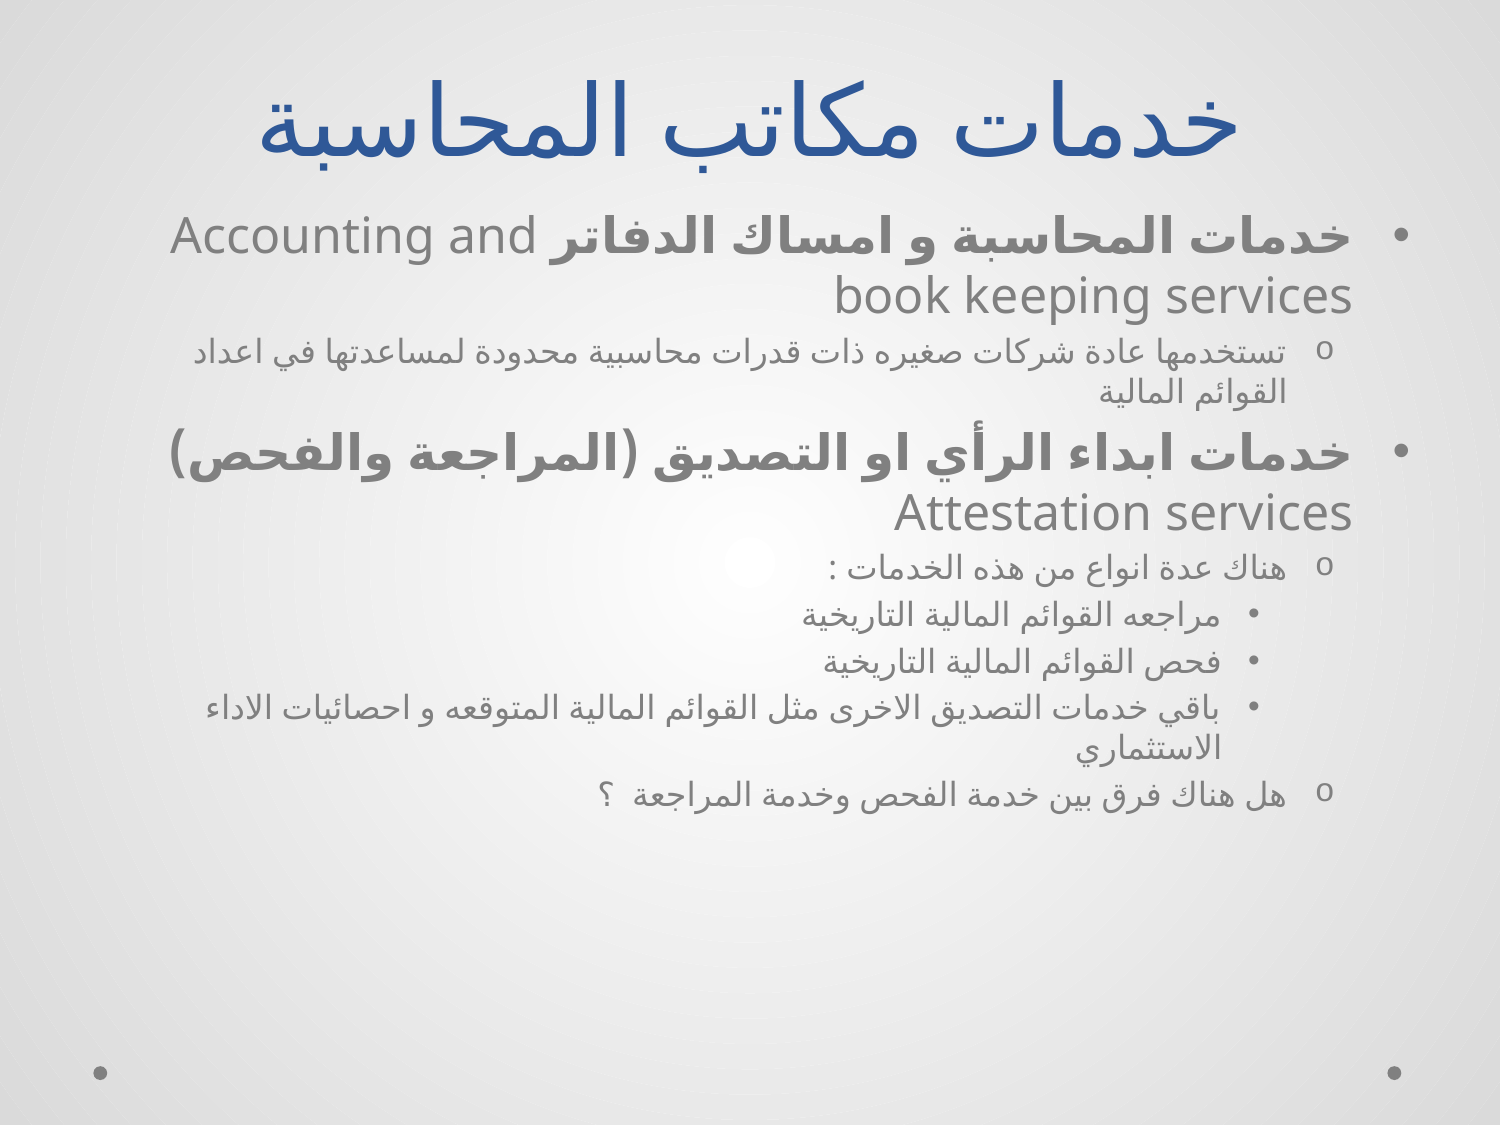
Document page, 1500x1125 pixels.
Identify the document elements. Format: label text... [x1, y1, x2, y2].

list خدمات المحاسبة و امساك الدفاتر Accounting and book keeping services تستخدمها عادة شركات صغيره ذات قدرات محاسبية محدودة لمساعدتها في اعداد القوائم المالية خدمات ابداء الرأي او التصديق (المراجعة والفحص) Attestation services هناك عدة انواع من هذه الخدمات : مراجعه القوائم المالية التاريخية فحص القوائم المالية التاريخية باقي خدمات التصديق الاخرى مثل القوائم المالية المتوقعه و احصائيات الاداء الاستثماري هل هناك فرق بين خدمة الفحص وخدمة المراجعة ؟ [75, 196, 1425, 1005]
title خدمات مكاتب المحاسبة [75, 0, 1425, 185]
